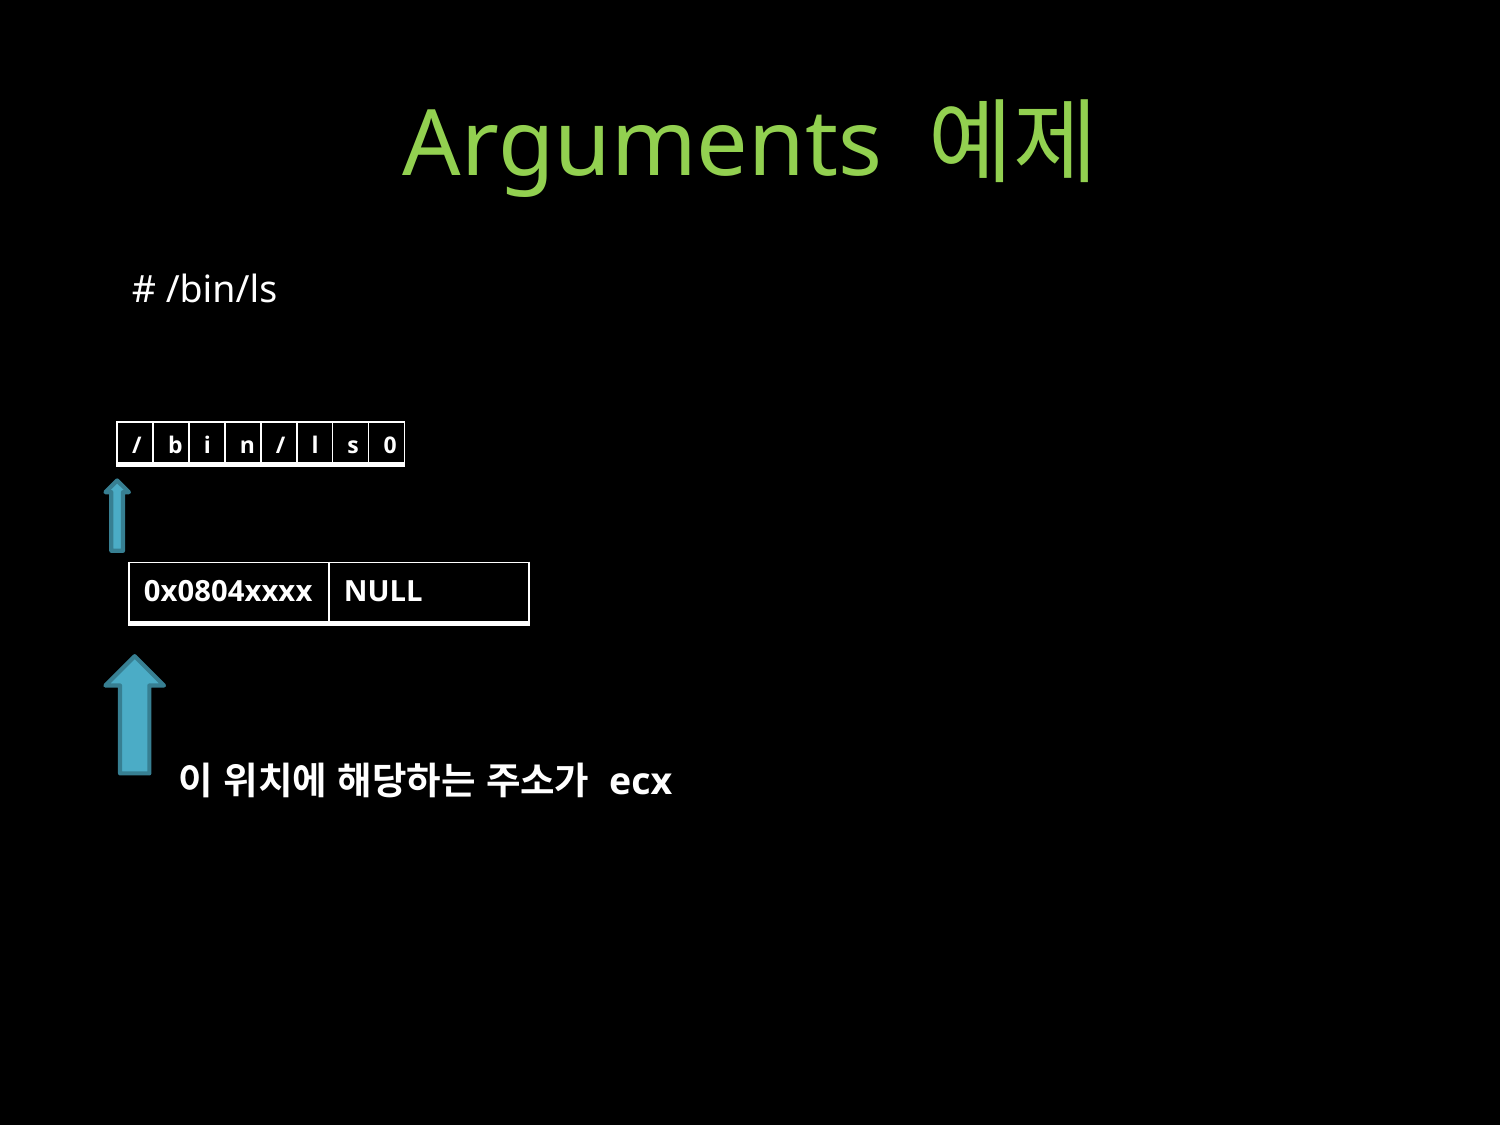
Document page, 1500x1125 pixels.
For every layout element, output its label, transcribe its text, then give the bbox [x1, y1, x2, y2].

table_header 0x0804xxxx [130, 563, 328, 621]
text_box [103, 478, 131, 553]
title Arguments 예제 [75, 45, 1425, 233]
table_header NULL [330, 563, 528, 621]
table_header b [154, 423, 188, 462]
table_header 0 [369, 423, 404, 462]
text_box 이 위치에 해당하는 주소가 ecx [163, 749, 750, 810]
text_box # /bin/ls [117, 257, 1207, 318]
table_header l [298, 423, 332, 462]
table_header / [118, 423, 152, 462]
table_header / [262, 423, 296, 462]
table_header i [190, 423, 224, 462]
text_box [103, 654, 166, 776]
table_header s [333, 423, 368, 462]
table_header n [226, 423, 260, 462]
